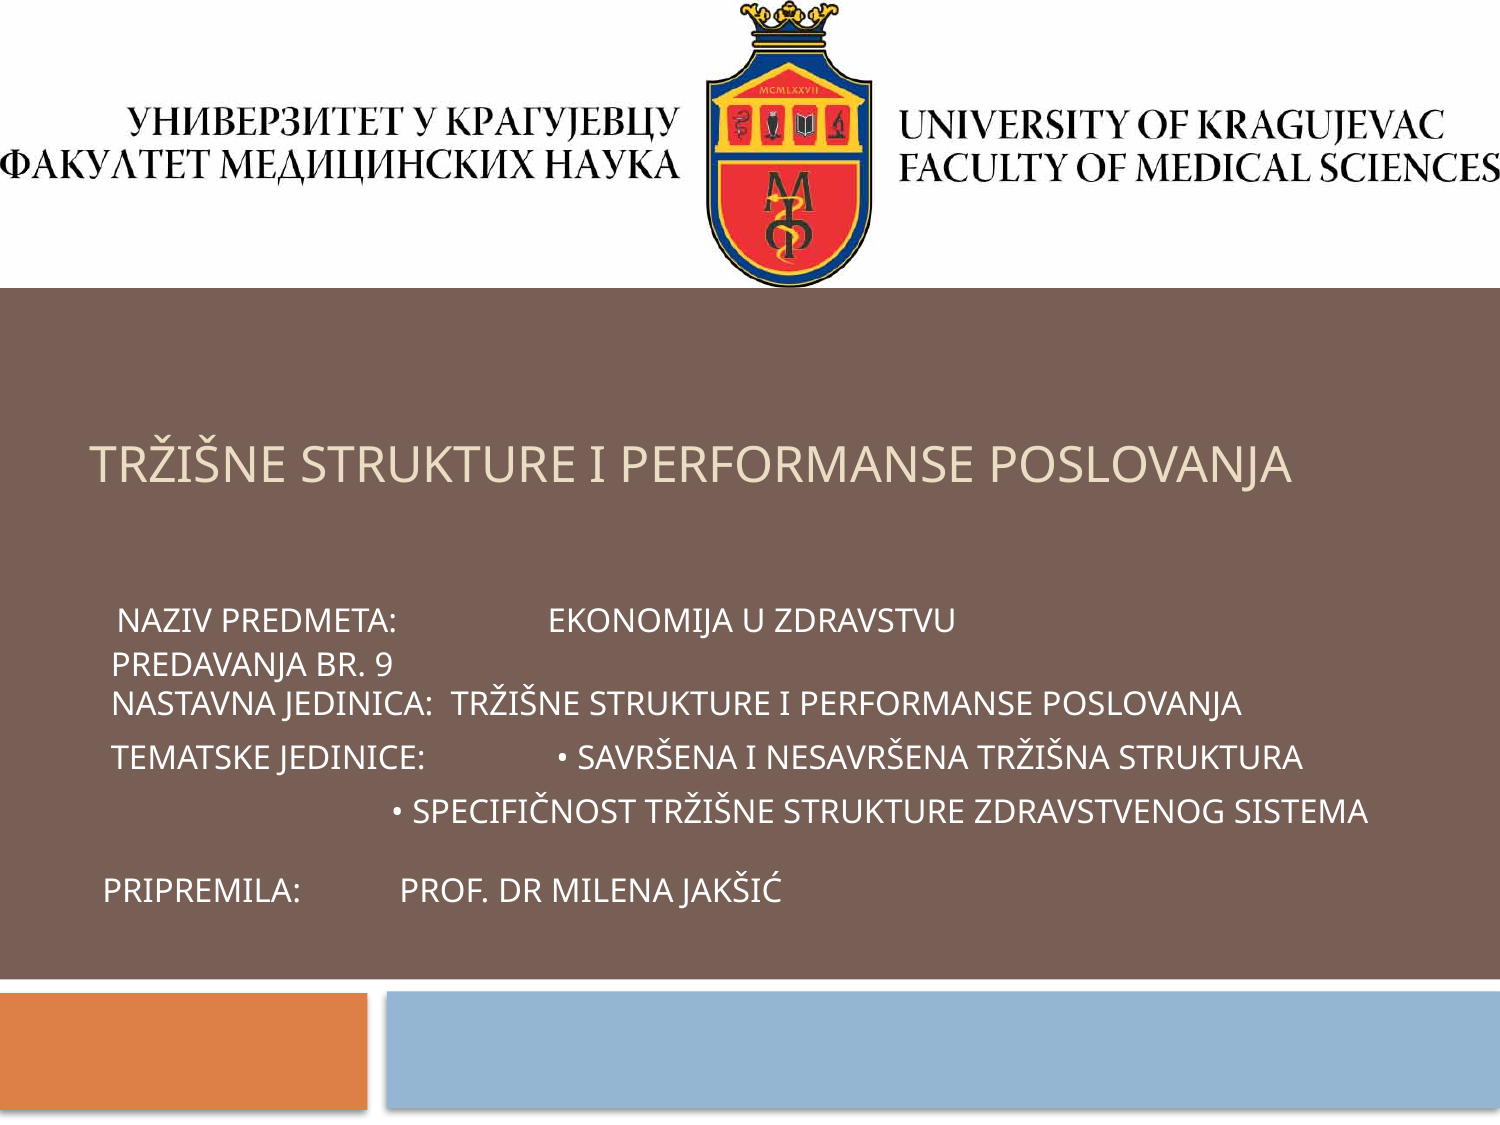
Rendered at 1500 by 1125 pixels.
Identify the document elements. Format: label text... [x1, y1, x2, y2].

picture [0, 0, 1500, 288]
subtitle NAZIV PREDMETA: EKONOMIJA U ZDRAVSTVU PREDAVANJA BR. 9 NASTAVNA JEDINICA: TRŽIŠNE STRUKTURE I PERFORMANSE POSLOVANJA TEMATSKE JEDINICE: • SAVRŠENA I NESAVRŠENA TRŽIŠNA STRUKTURA • SPECIFIČNOST TRŽIŠNE STRUKTURE ZDRAVSTVENOG SISTEMA PRIPREMILA: PROF. DR MILENA JAKŠIĆ [87, 549, 1402, 938]
title TRŽIŠNE STRUKTURE I PERFORMANSE POSLOVANJA [75, 412, 1463, 500]
text_box [399, 1085, 1500, 1125]
